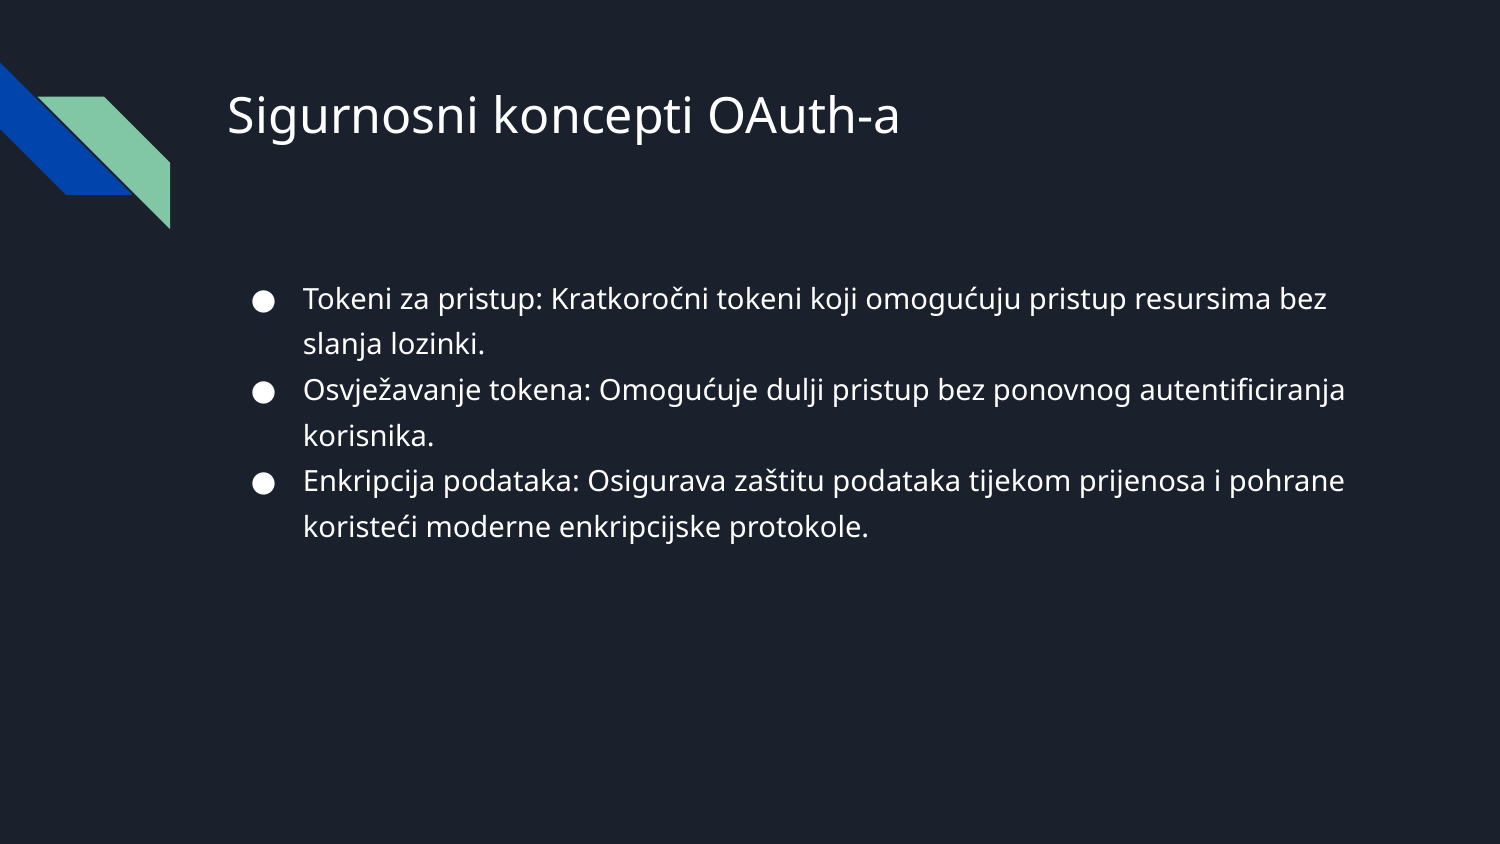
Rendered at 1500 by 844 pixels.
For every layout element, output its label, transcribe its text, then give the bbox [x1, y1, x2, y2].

title Sigurnosni koncepti OAuth-a [212, 64, 1368, 215]
list Tokeni za pristup: Kratkoročni tokeni koji omogućuju pristup resursima bez slanja lozinki. Osvježavanje tokena: Omogućuje dulji pristup bez ponovnog autentificiranja korisnika. Enkripcija podataka: Osigurava zaštitu podataka tijekom prijenosa i pohrane koristeći moderne enkripcijske protokole. [212, 257, 1368, 735]
